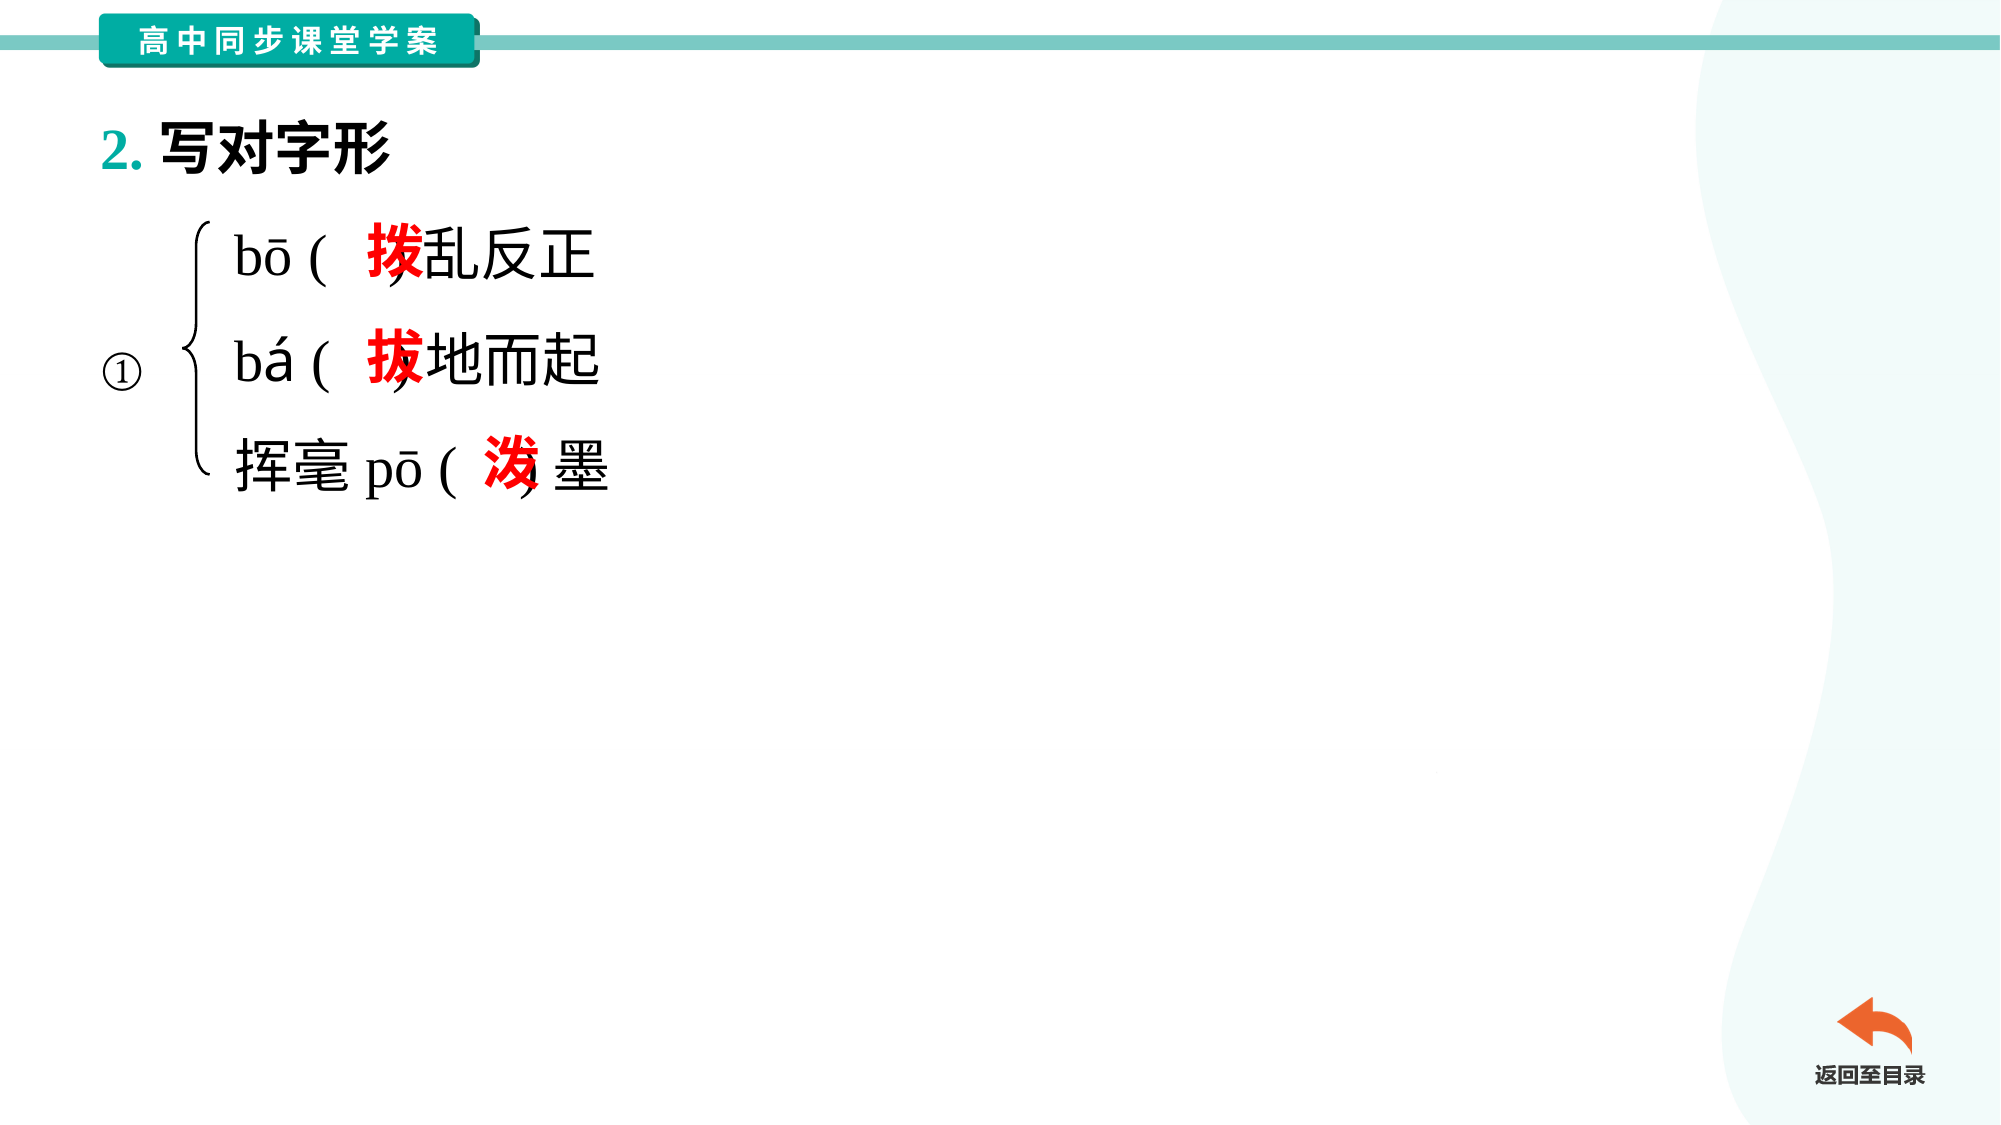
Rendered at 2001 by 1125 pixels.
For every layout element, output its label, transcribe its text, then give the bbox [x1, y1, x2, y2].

text_box 拔 [344, 287, 446, 390]
text_box 2.写对字形 [100, 76, 1899, 181]
text_box ① [100, 295, 187, 402]
text_box 拨 [344, 181, 446, 284]
text_box [182, 221, 210, 475]
text_box 泼 [461, 394, 563, 497]
picture [0, 0, 2000, 1125]
text_box bō ( )乱反正 bá ( )地而起 挥毫pō ( )墨 [234, 180, 682, 500]
